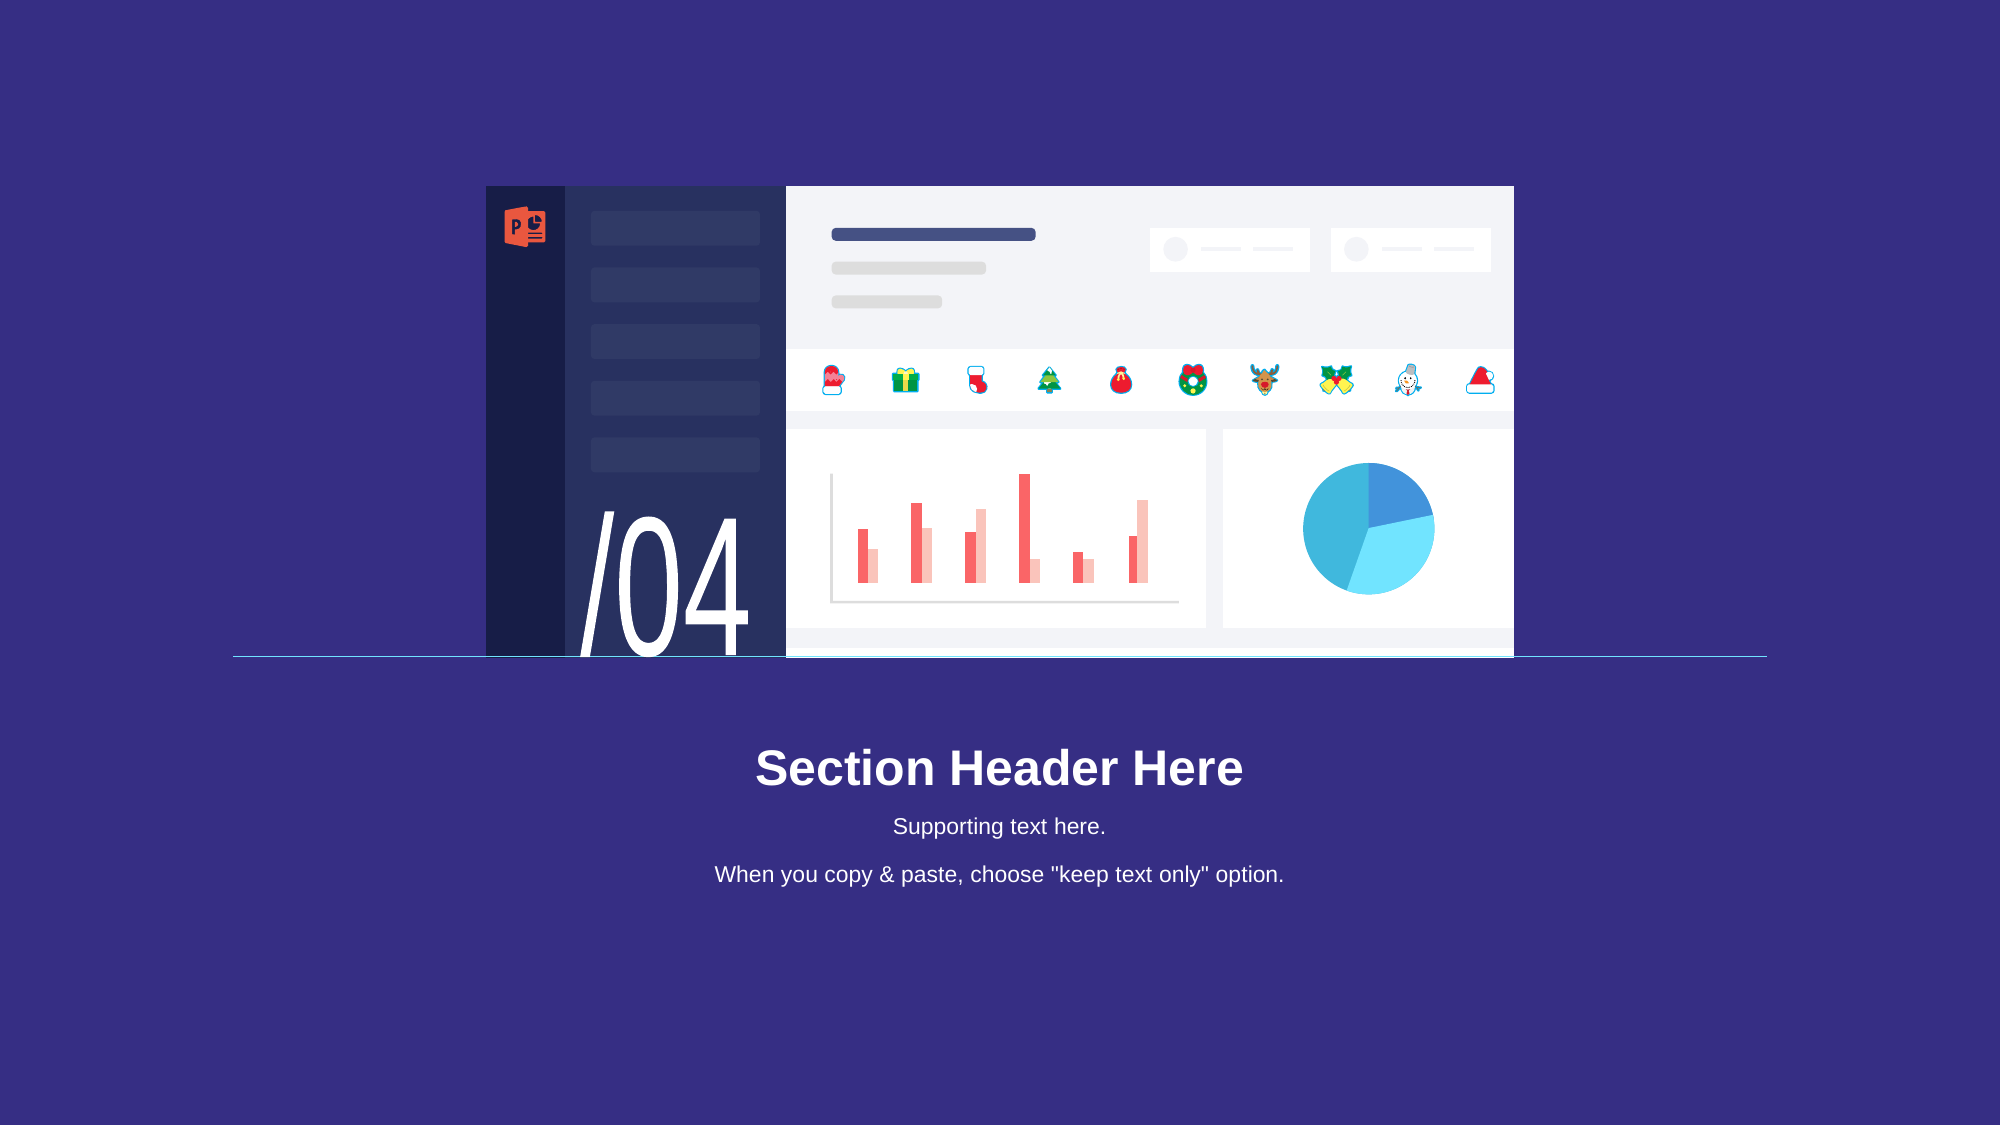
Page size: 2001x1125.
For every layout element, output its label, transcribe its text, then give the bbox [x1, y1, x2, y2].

picture [970, 365, 985, 375]
picture [1482, 366, 1493, 372]
list Supporting text here. When you copy & paste, choose "keep text only" option. [109, 804, 1890, 971]
title Section Header Here [109, 657, 1890, 804]
